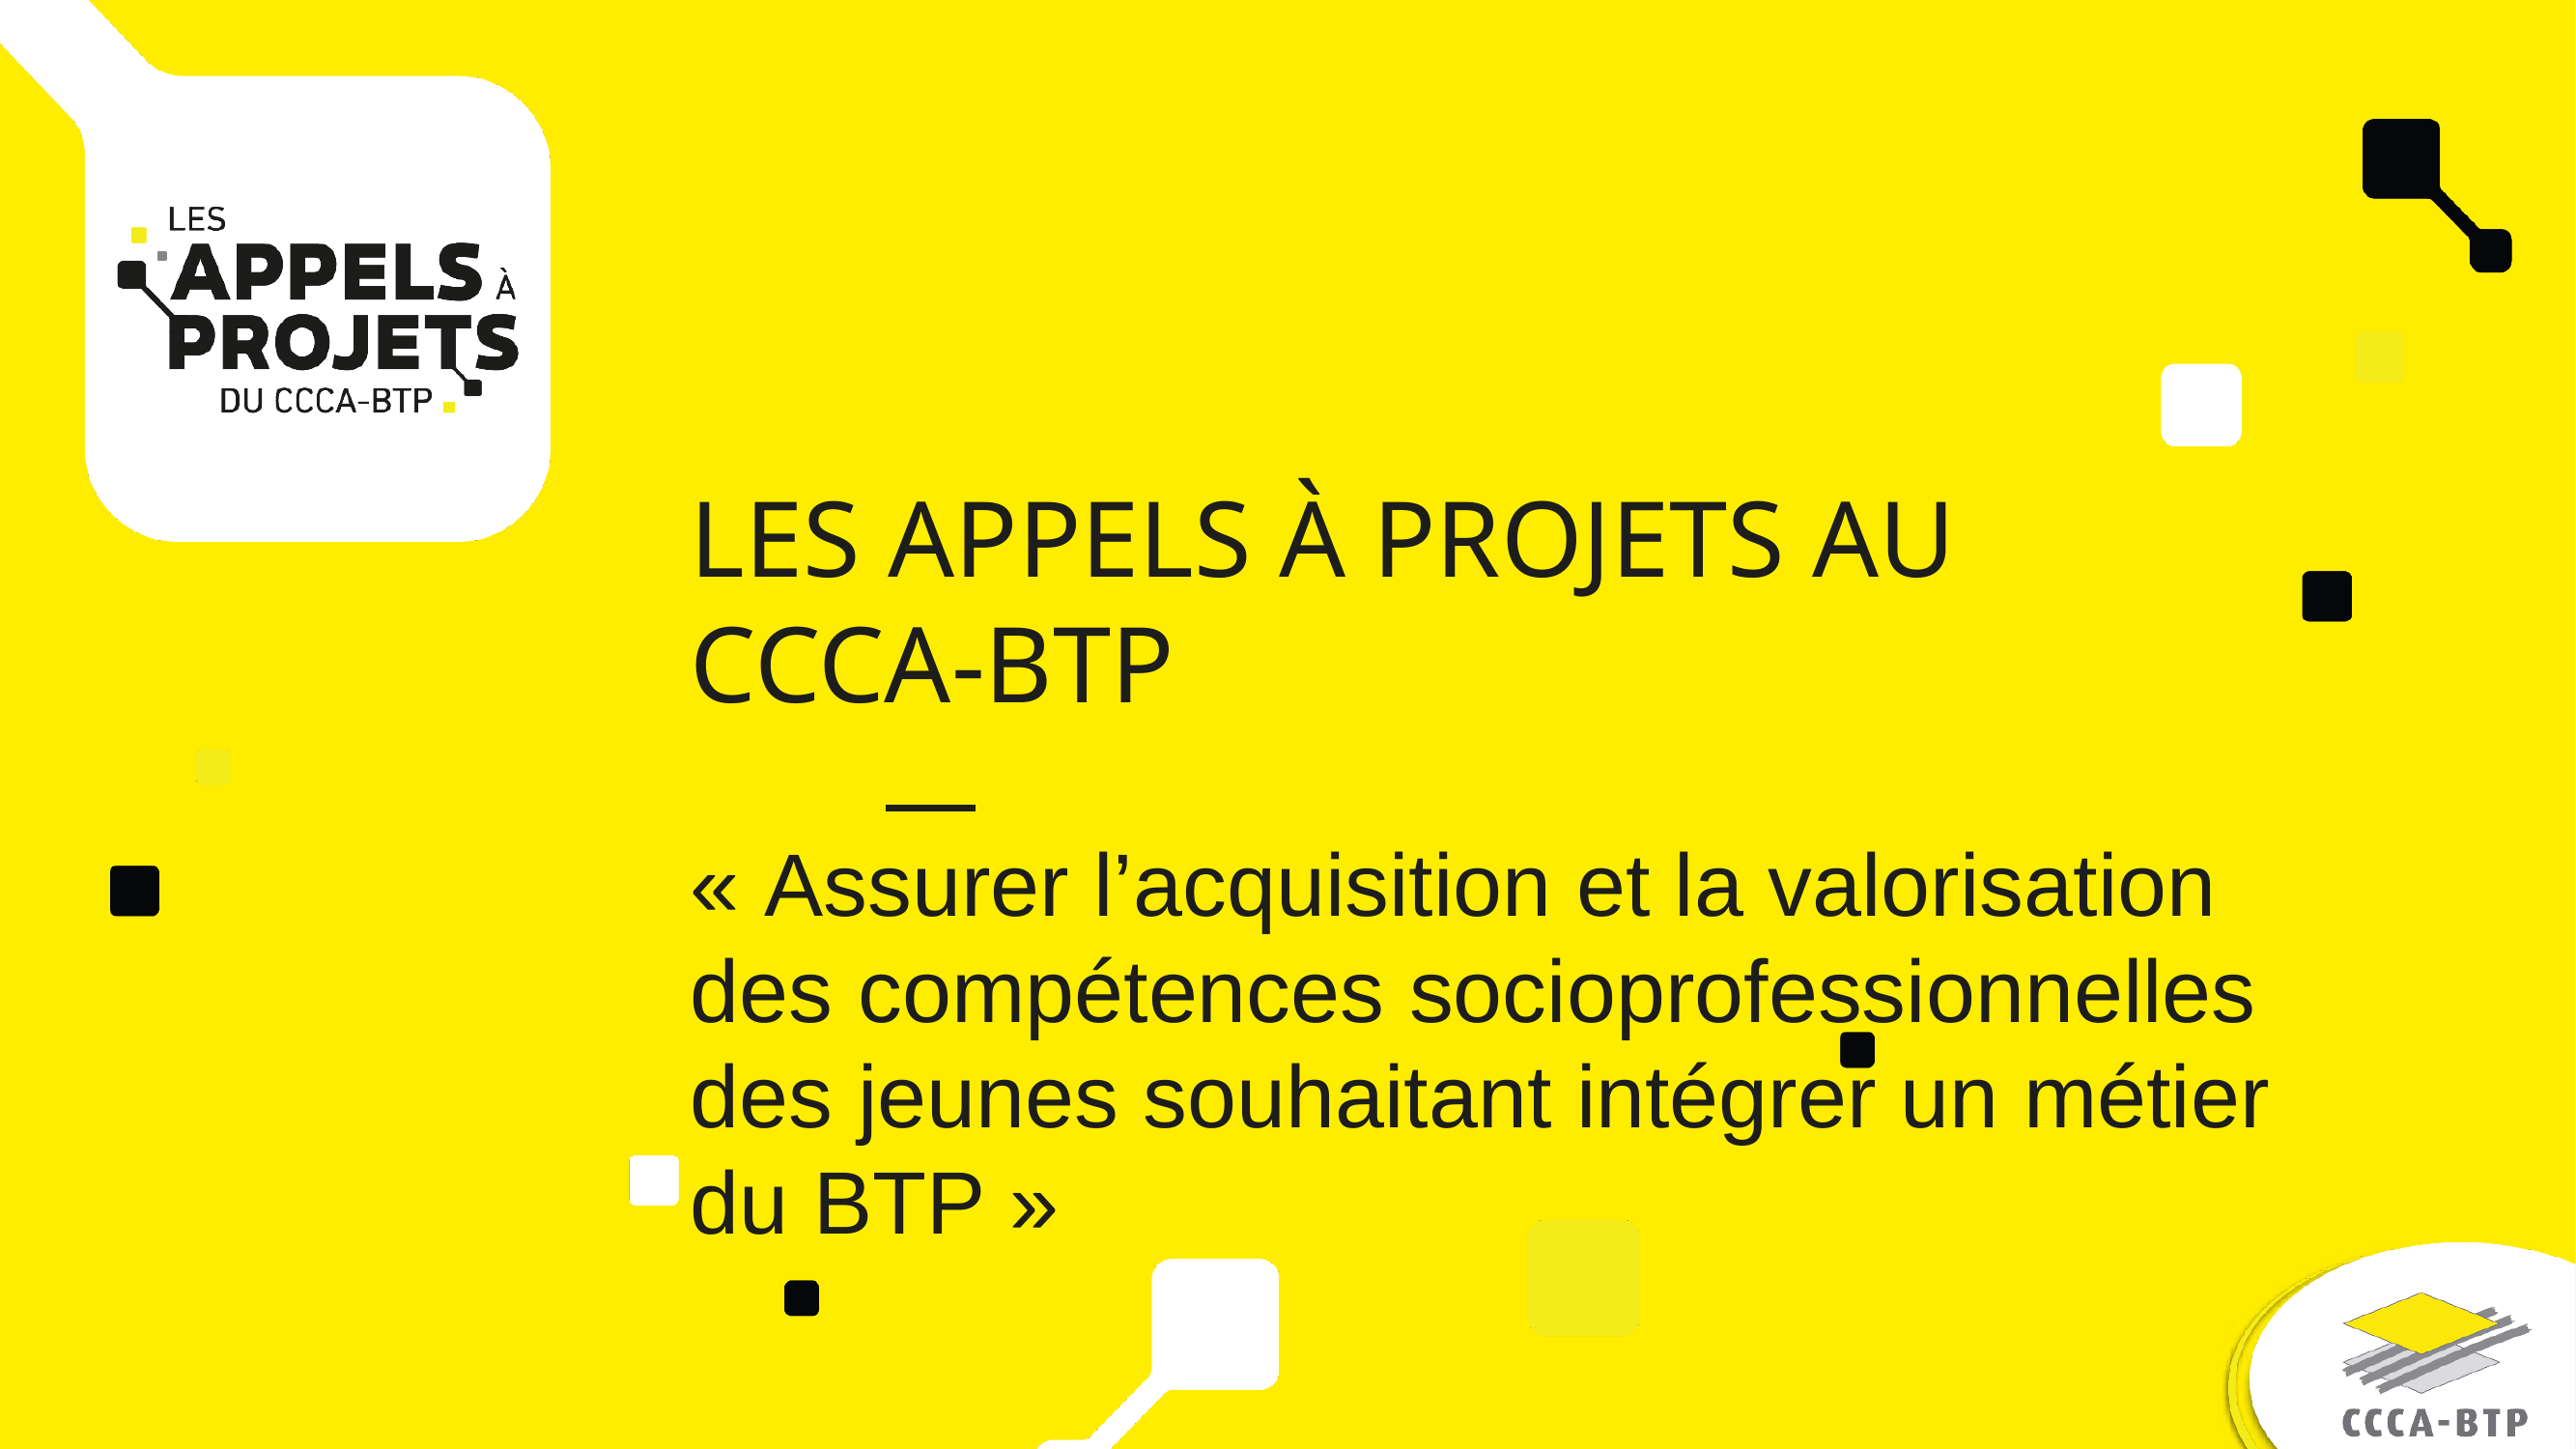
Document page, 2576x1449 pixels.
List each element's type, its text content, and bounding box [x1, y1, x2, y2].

list « Assurer l’acquisition et la valorisation des compétences socioprofessionnelles des jeunes souhaitant intégrer un métier du BTP » [691, 827, 2377, 1257]
picture [0, 0, 2576, 1449]
title LES APPELS À PROJETS AU CCCA-BTP [691, 443, 2066, 724]
